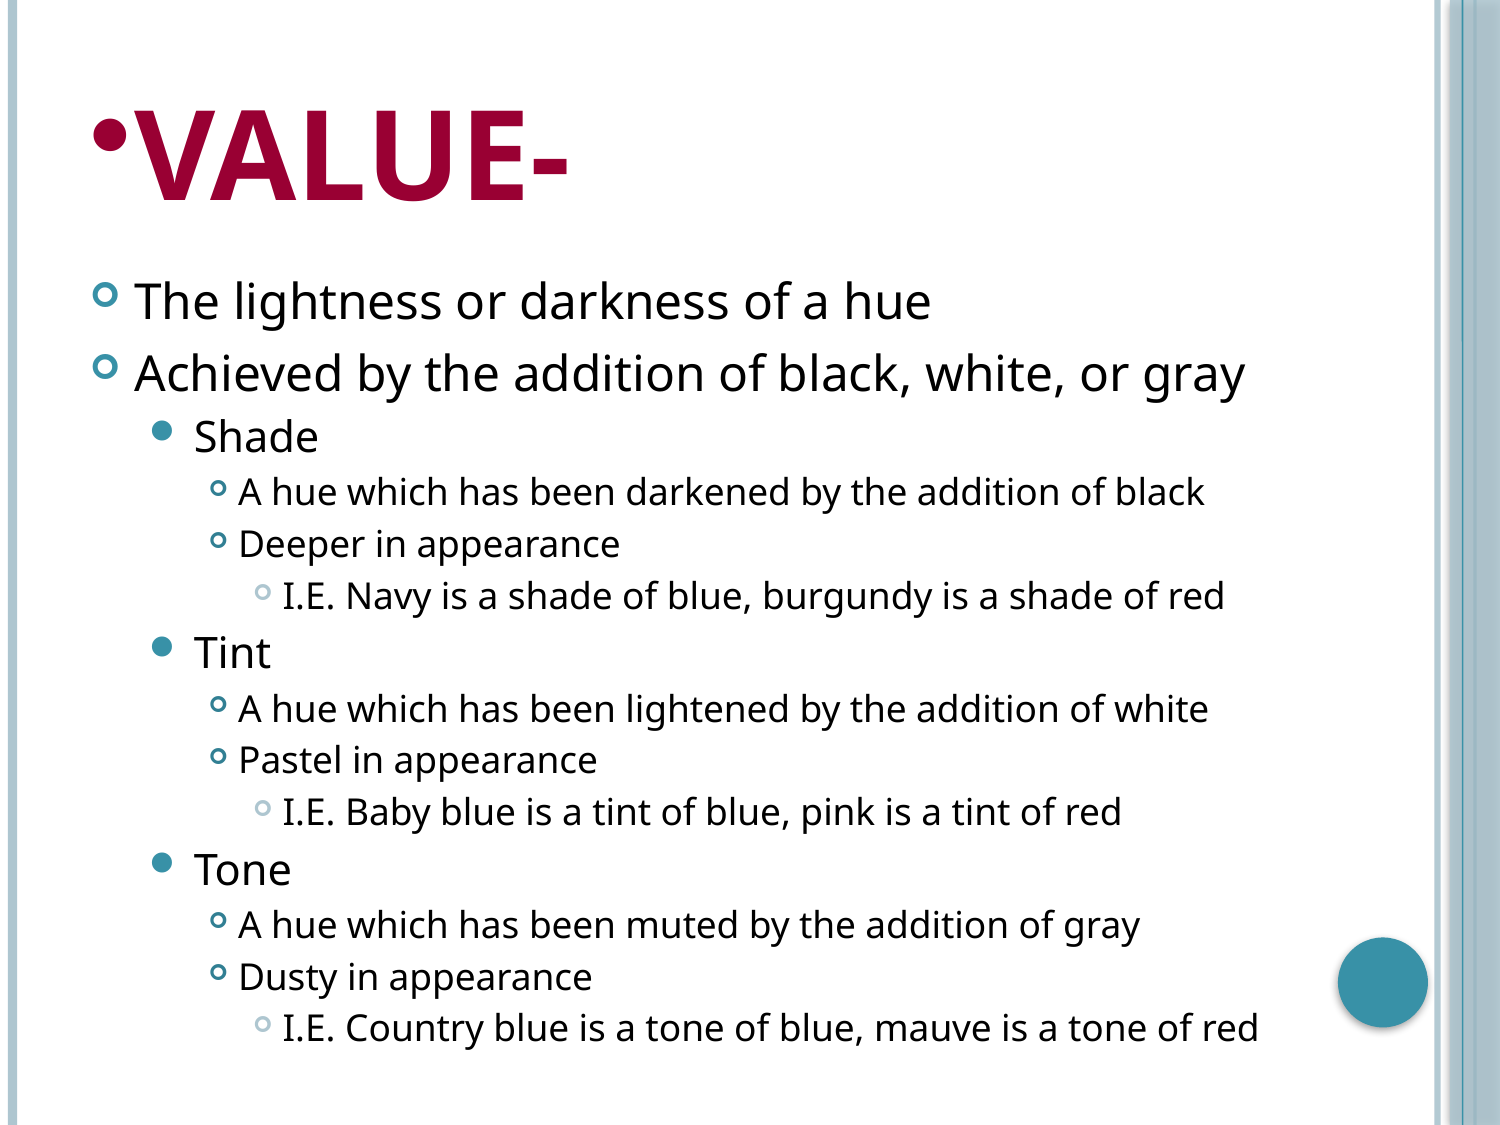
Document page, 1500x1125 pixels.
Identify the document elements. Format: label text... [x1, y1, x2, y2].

title Value- [75, 45, 1300, 233]
list The lightness or darkness of a hue Achieved by the addition of black, white, or gray Shade A hue which has been darkened by the addition of black Deeper in appearance I.E. Navy is a shade of blue, burgundy is a shade of red Tint A hue which has been lightened by the addition of white Pastel in appearance I.E. Baby blue is a tint of blue, pink is a tint of red Tone A hue which has been muted by the addition of gray Dusty in appearance I.E. Country blue is a tone of blue, mauve is a tone of red [75, 262, 1300, 1062]
